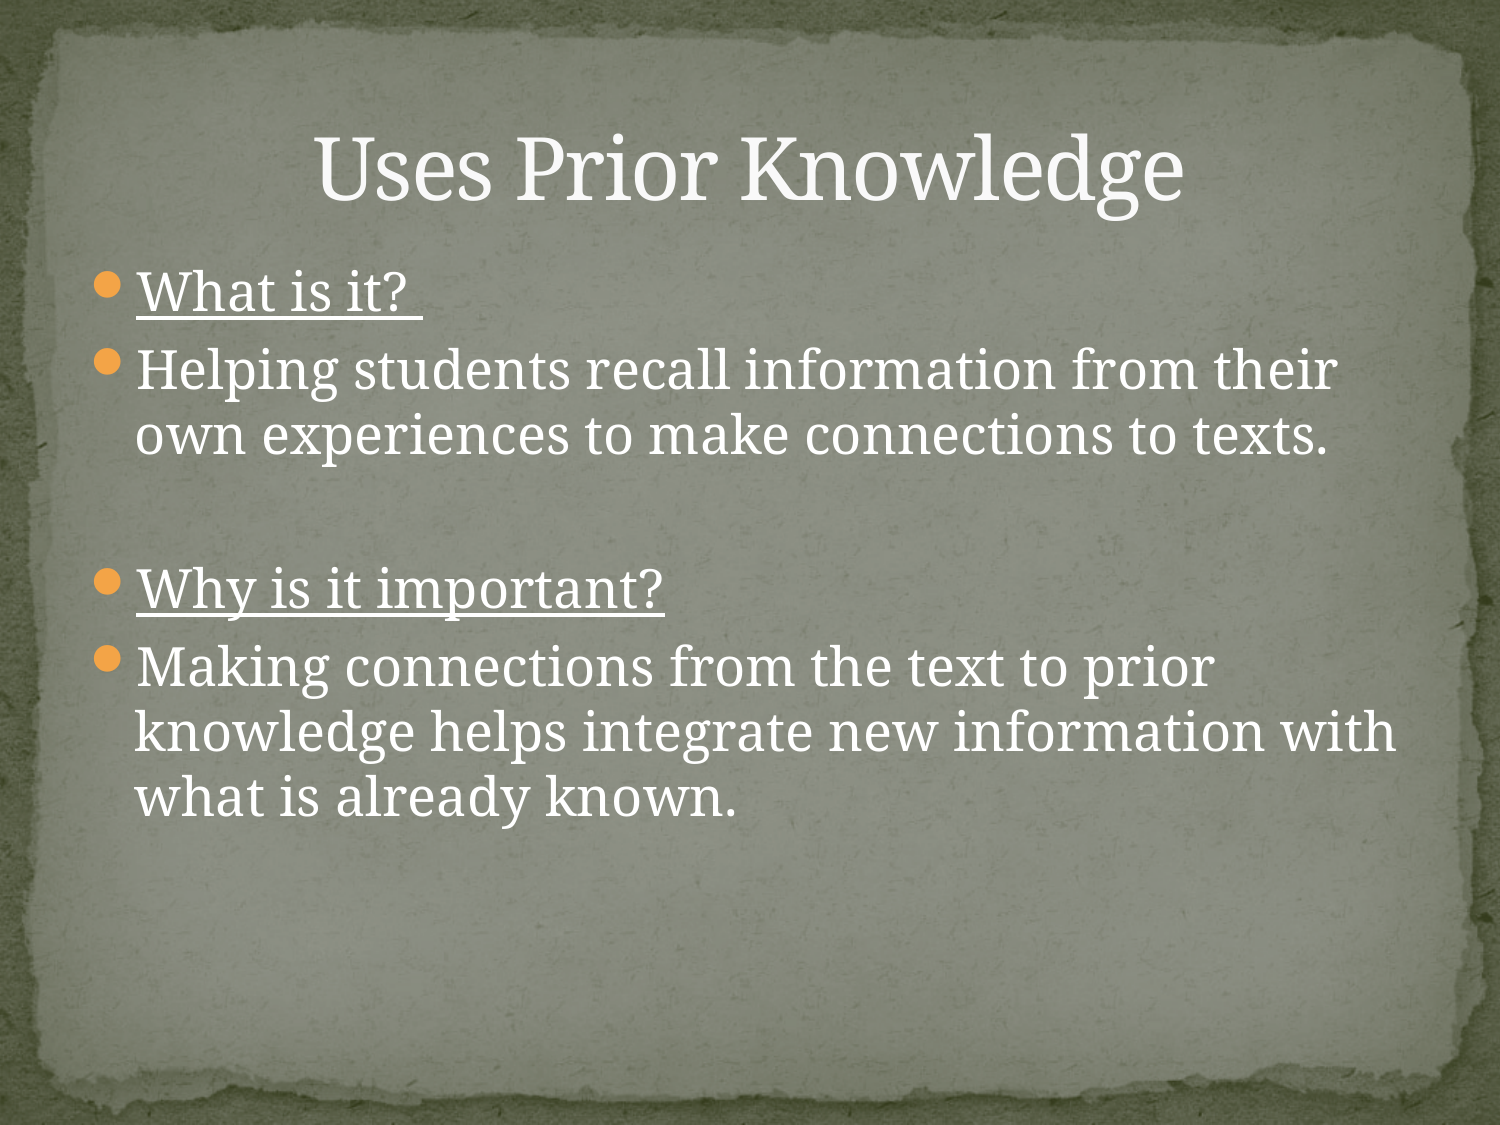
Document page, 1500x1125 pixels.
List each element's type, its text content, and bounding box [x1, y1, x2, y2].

title Uses Prior Knowledge [74, 24, 1425, 225]
list What is it? Helping students recall information from their own experiences to make connections to texts. Why is it important? Making connections from the text to prior knowledge helps integrate new information with what is already known. [74, 249, 1426, 1001]
